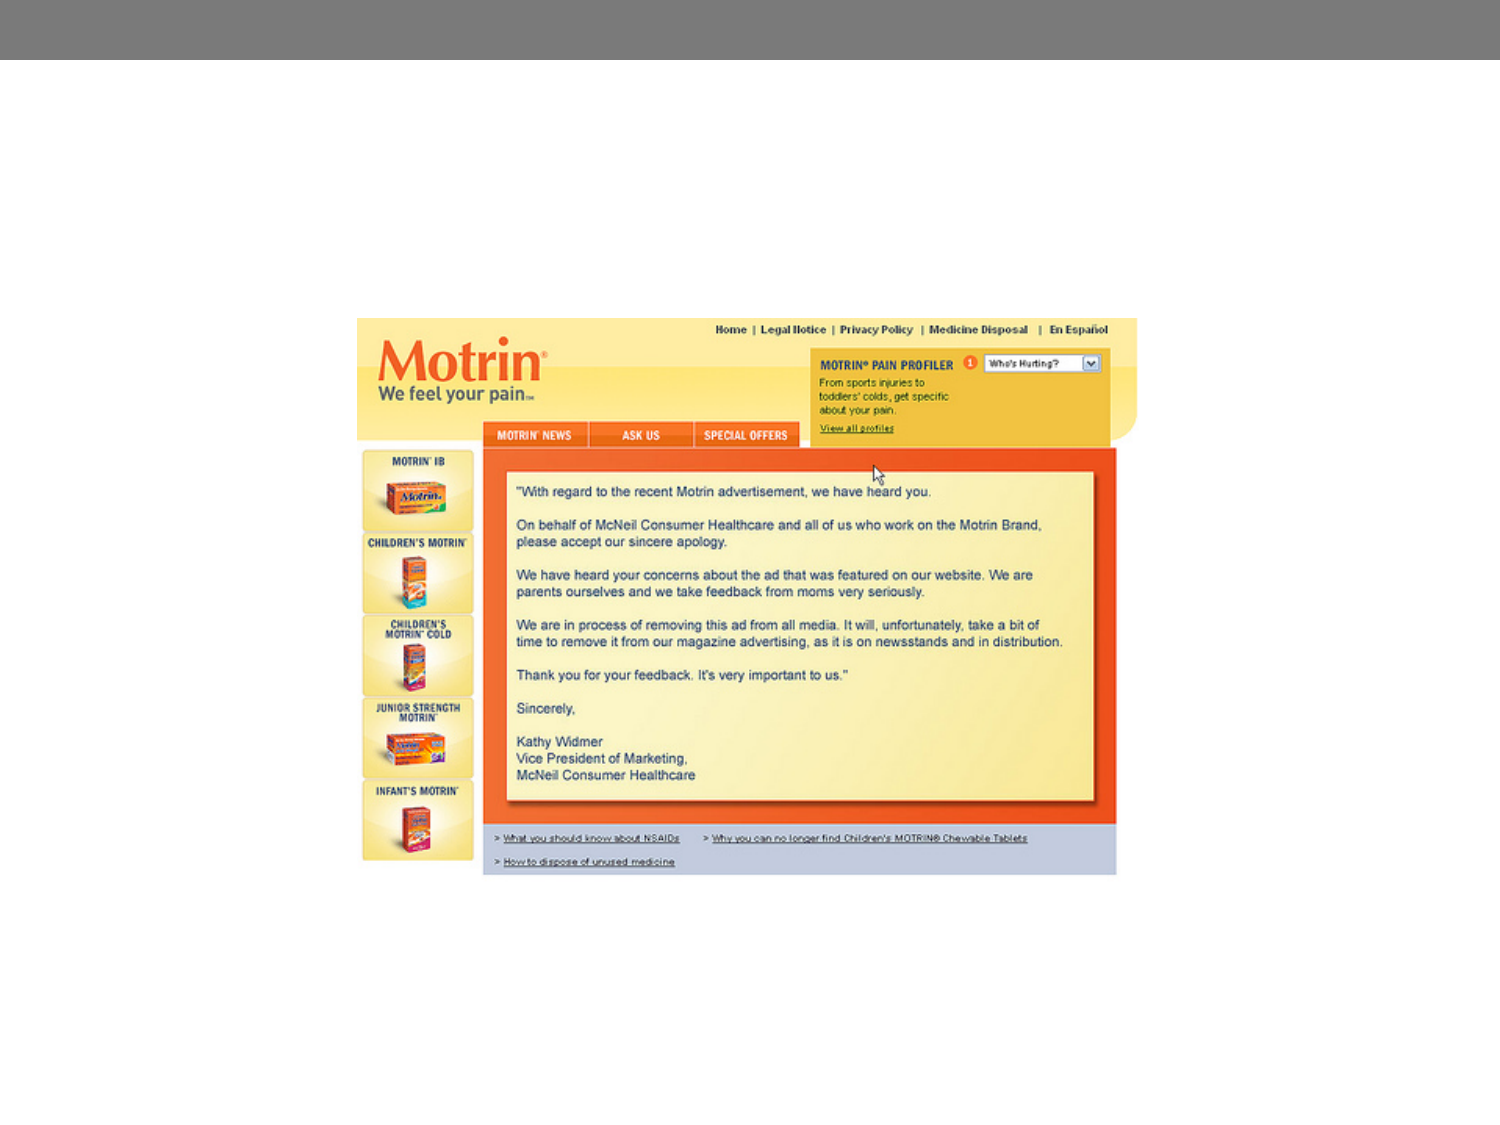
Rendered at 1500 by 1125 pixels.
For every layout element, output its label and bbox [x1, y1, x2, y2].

picture [357, 317, 1140, 886]
